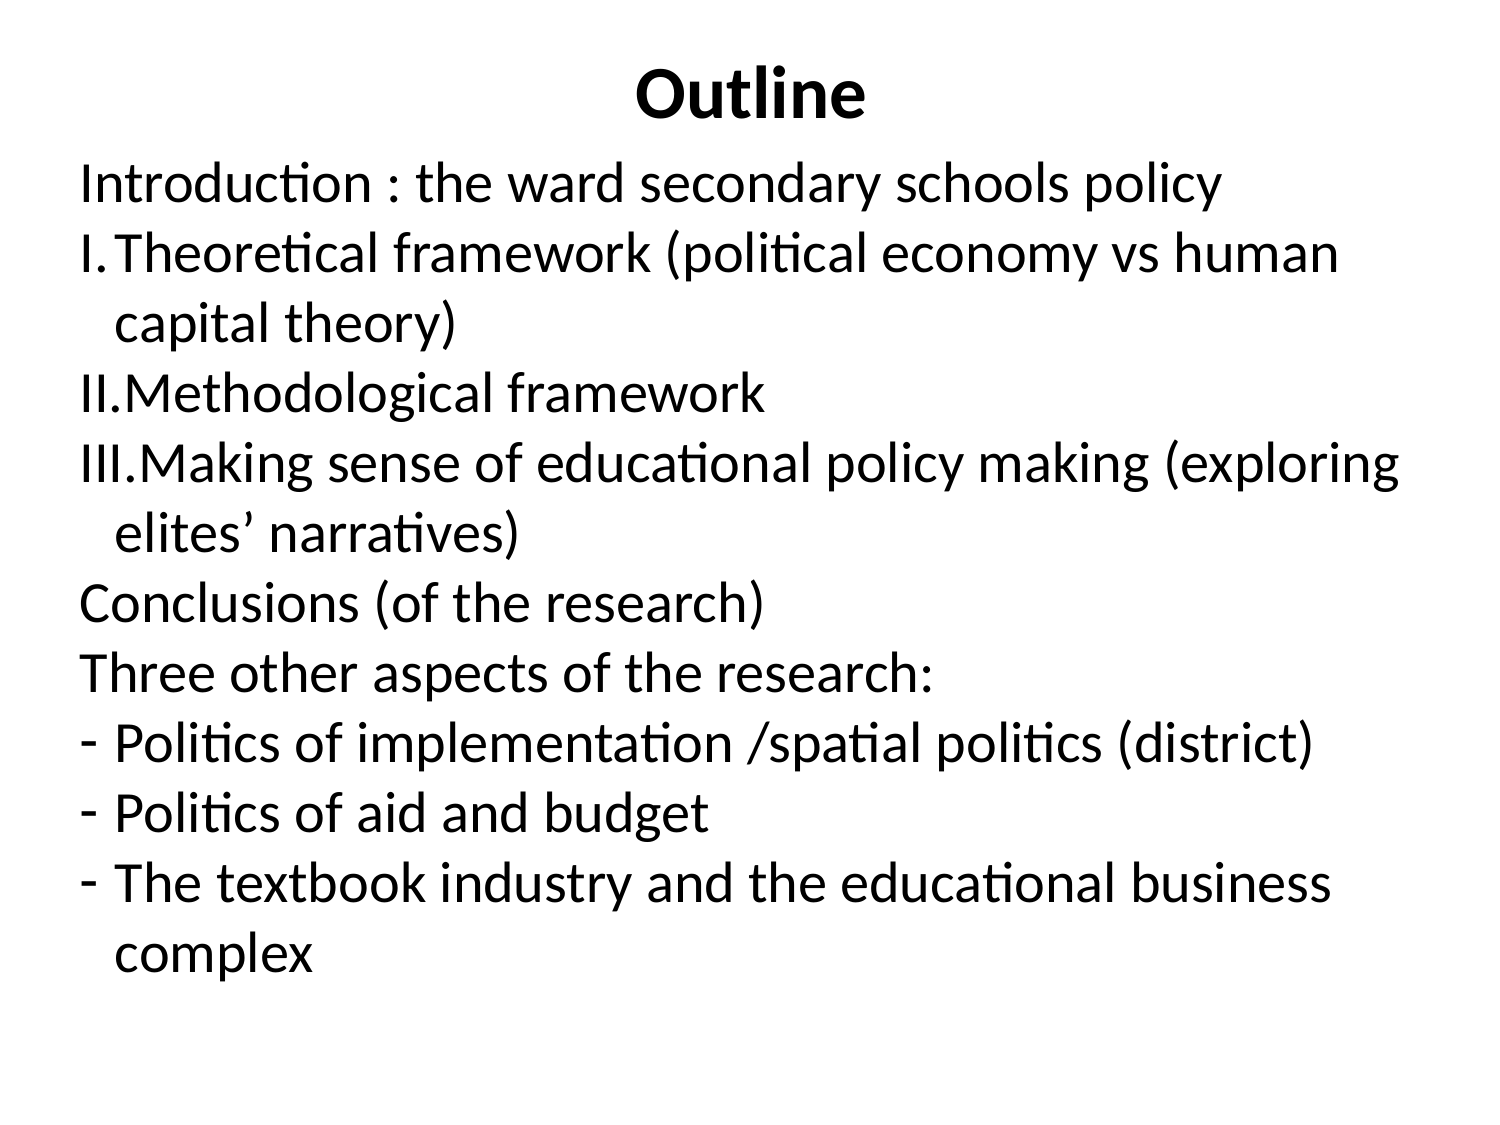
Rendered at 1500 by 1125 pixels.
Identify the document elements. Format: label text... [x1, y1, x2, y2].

text_box Outline [76, 19, 1427, 137]
text_box Introduction : the ward secondary schools policy Theoretical framework (political economy vs human capital theory) Methodological framework Making sense of educational policy making (exploring elites’ narratives) Conclusions (of the research) Three other aspects of the research: Politics of implementation /spatial politics (district) Politics of aid and budget The textbook industry and the educational business complex [64, 137, 1459, 1094]
